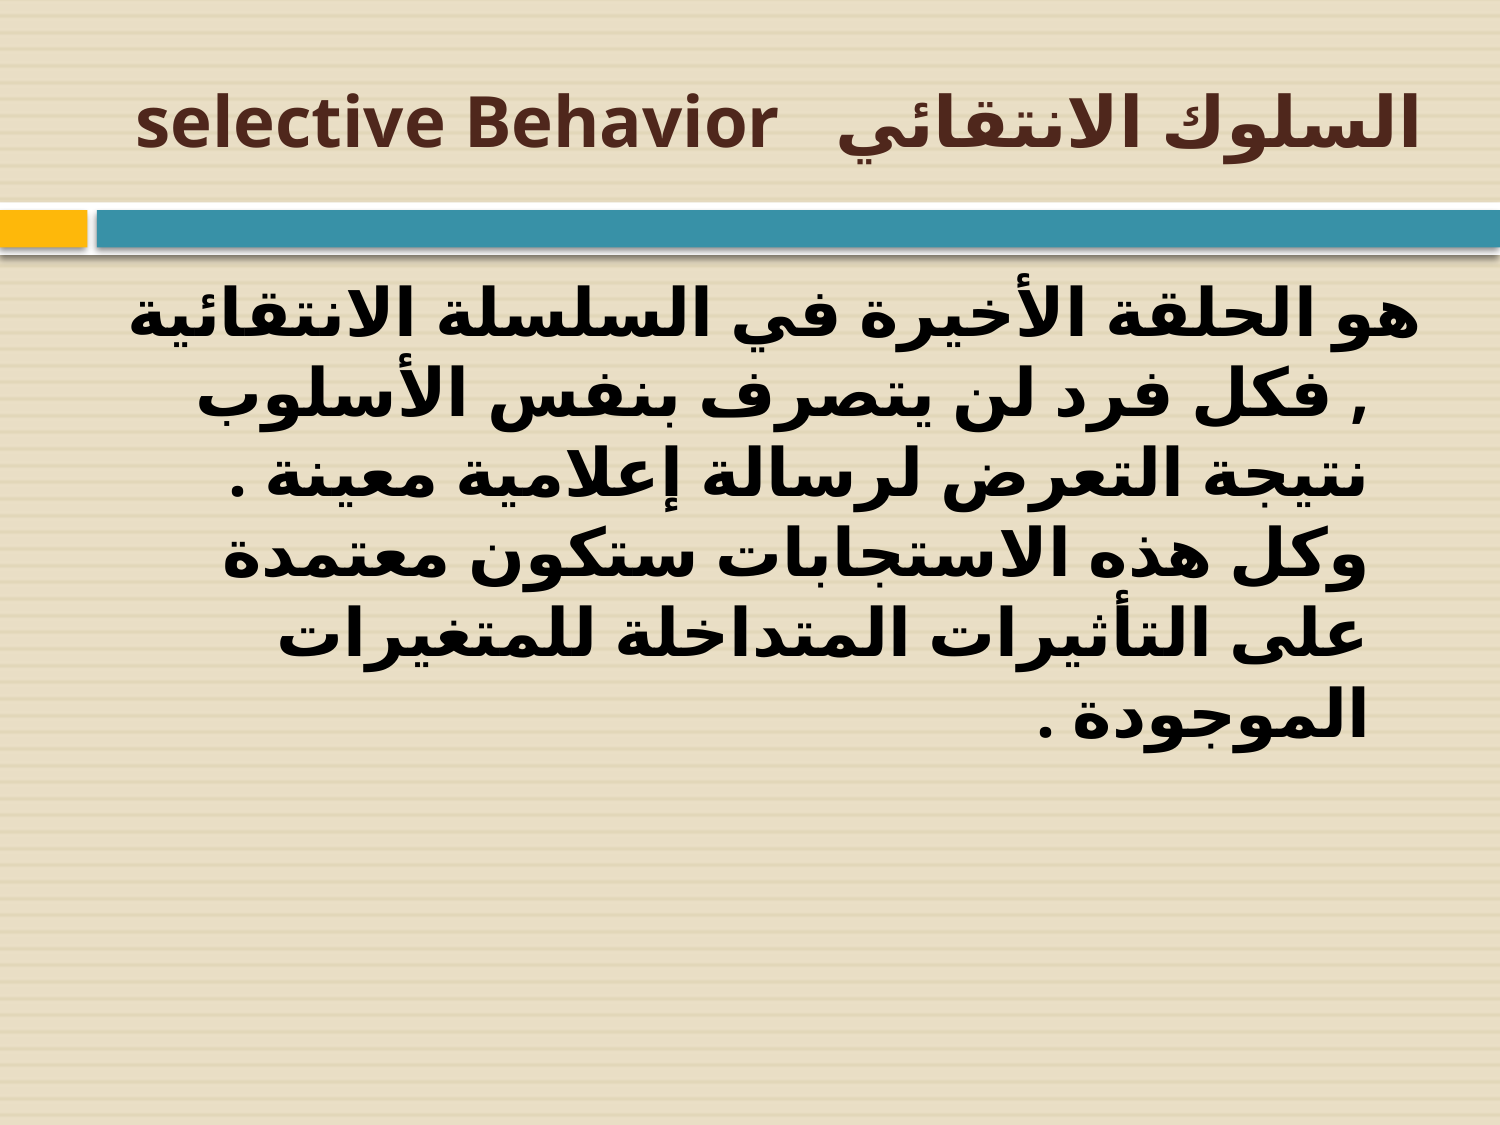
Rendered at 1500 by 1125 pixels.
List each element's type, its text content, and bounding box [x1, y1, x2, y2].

list هو الحلقة الأخيرة في السلسلة الانتقائية , فكل فرد لن يتصرف بنفس الأسلوب نتيجة التعرض لرسالة إعلامية معينة . وكل هذه الاستجابات ستكون معتمدة على التأثيرات المتداخلة للمتغيرات الموجودة . [100, 262, 1438, 1000]
title السلوك الانتقائي selective Behavior [100, 37, 1438, 200]
